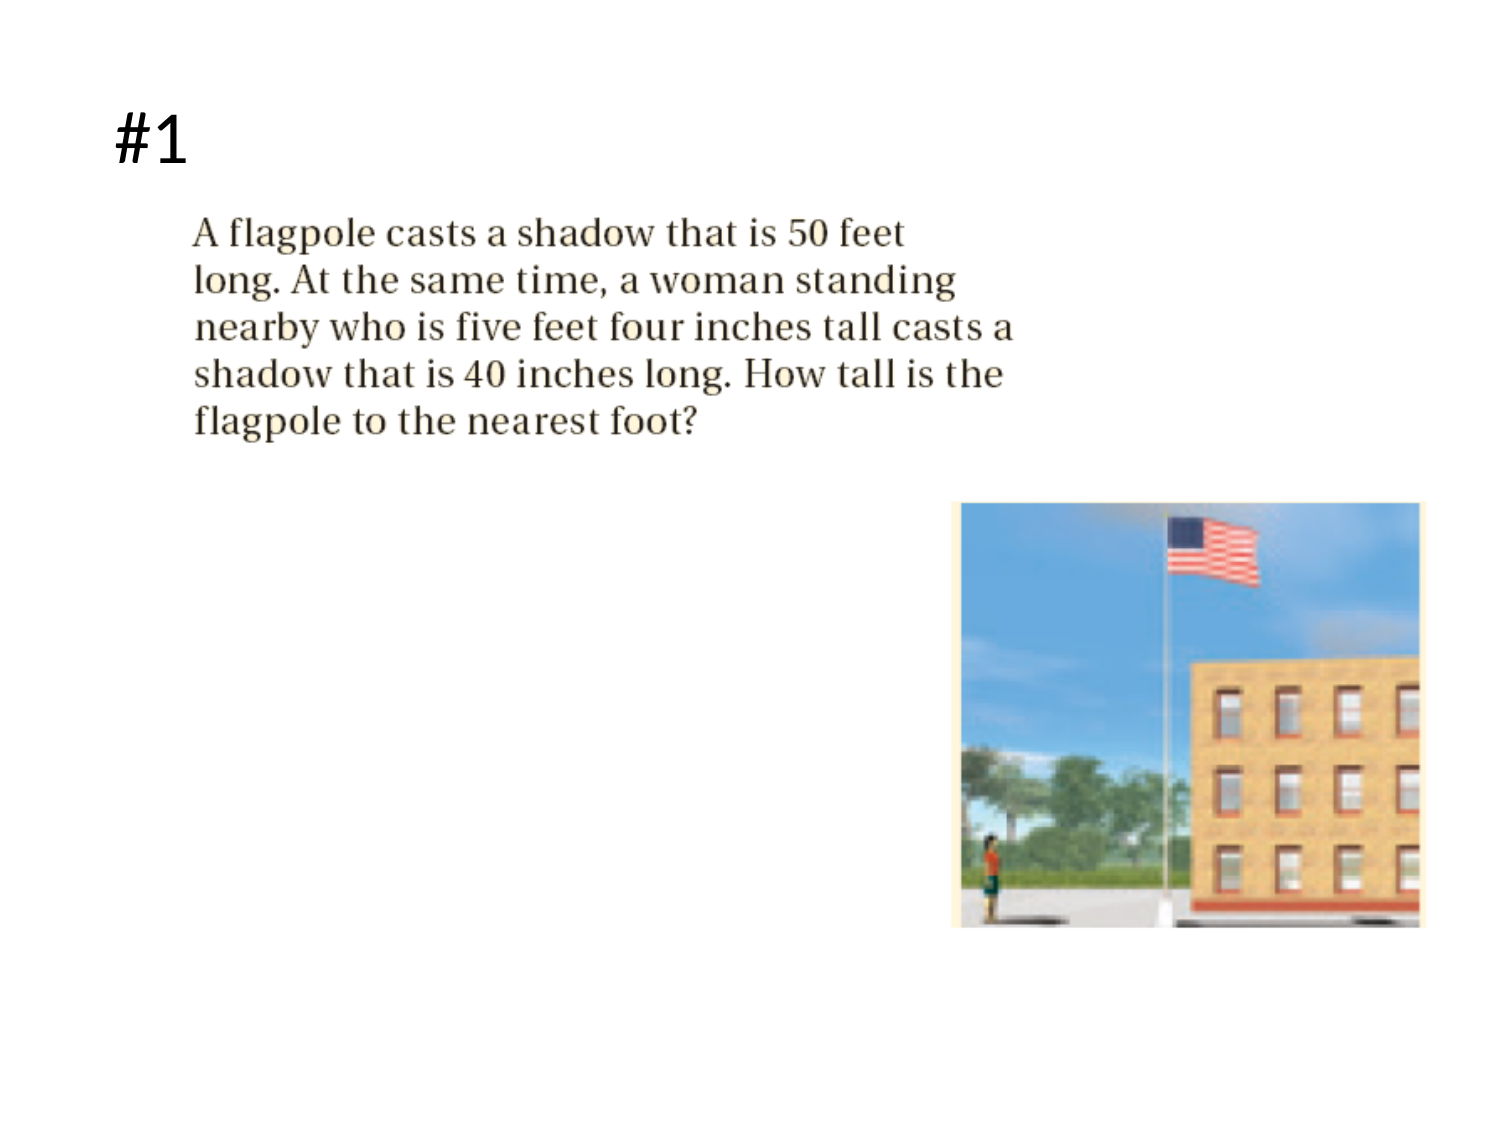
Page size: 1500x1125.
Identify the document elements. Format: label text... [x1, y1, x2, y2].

picture [162, 124, 1463, 965]
text_box #1 [99, 81, 238, 187]
